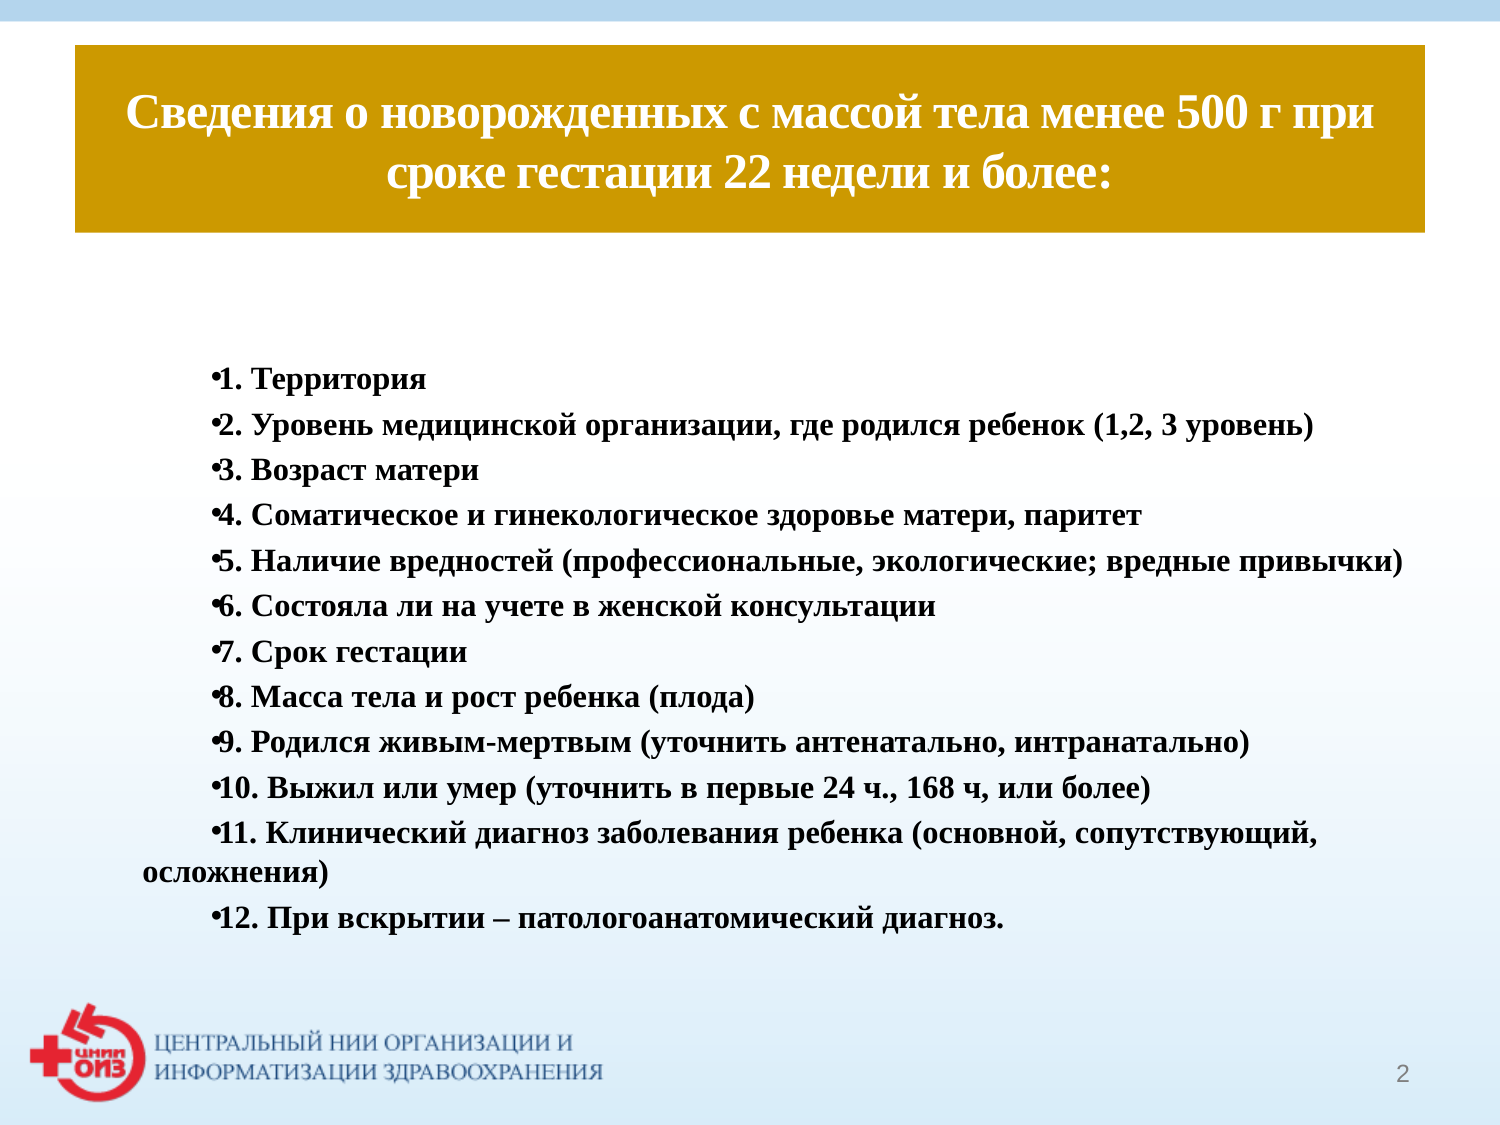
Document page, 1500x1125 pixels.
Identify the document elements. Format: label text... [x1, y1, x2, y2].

title Сведения о новорожденных с массой тела менее 500 г при сроке гестации 22 недели и более: [75, 45, 1425, 233]
slide_number 2 [1074, 1042, 1425, 1103]
list 1. Территория 2. Уровень медицинской организации, где родился ребенок (1,2, 3 уровень) 3. Возраст матери 4. Соматическое и гинекологическое здоровье матери, паритет 5. Наличие вредностей (профессиональные, экологические; вредные привычки) 6. Состояла ли на учете в женской консультации 7. Срок гестации 8. Масса тела и рост ребенка (плода) 9. Родился живым-мертвым (уточнить антенатально, интранатально) 10. Выжил или умер (уточнить в первые 24 ч., 168 ч, или более) 11. Клинический диагноз заболевания ребенка (основной, сопутствующий, осложнения) 12. При вскрытии – патологоанатомический диагноз. [75, 262, 1425, 1005]
picture [0, 0, 1500, 1125]
